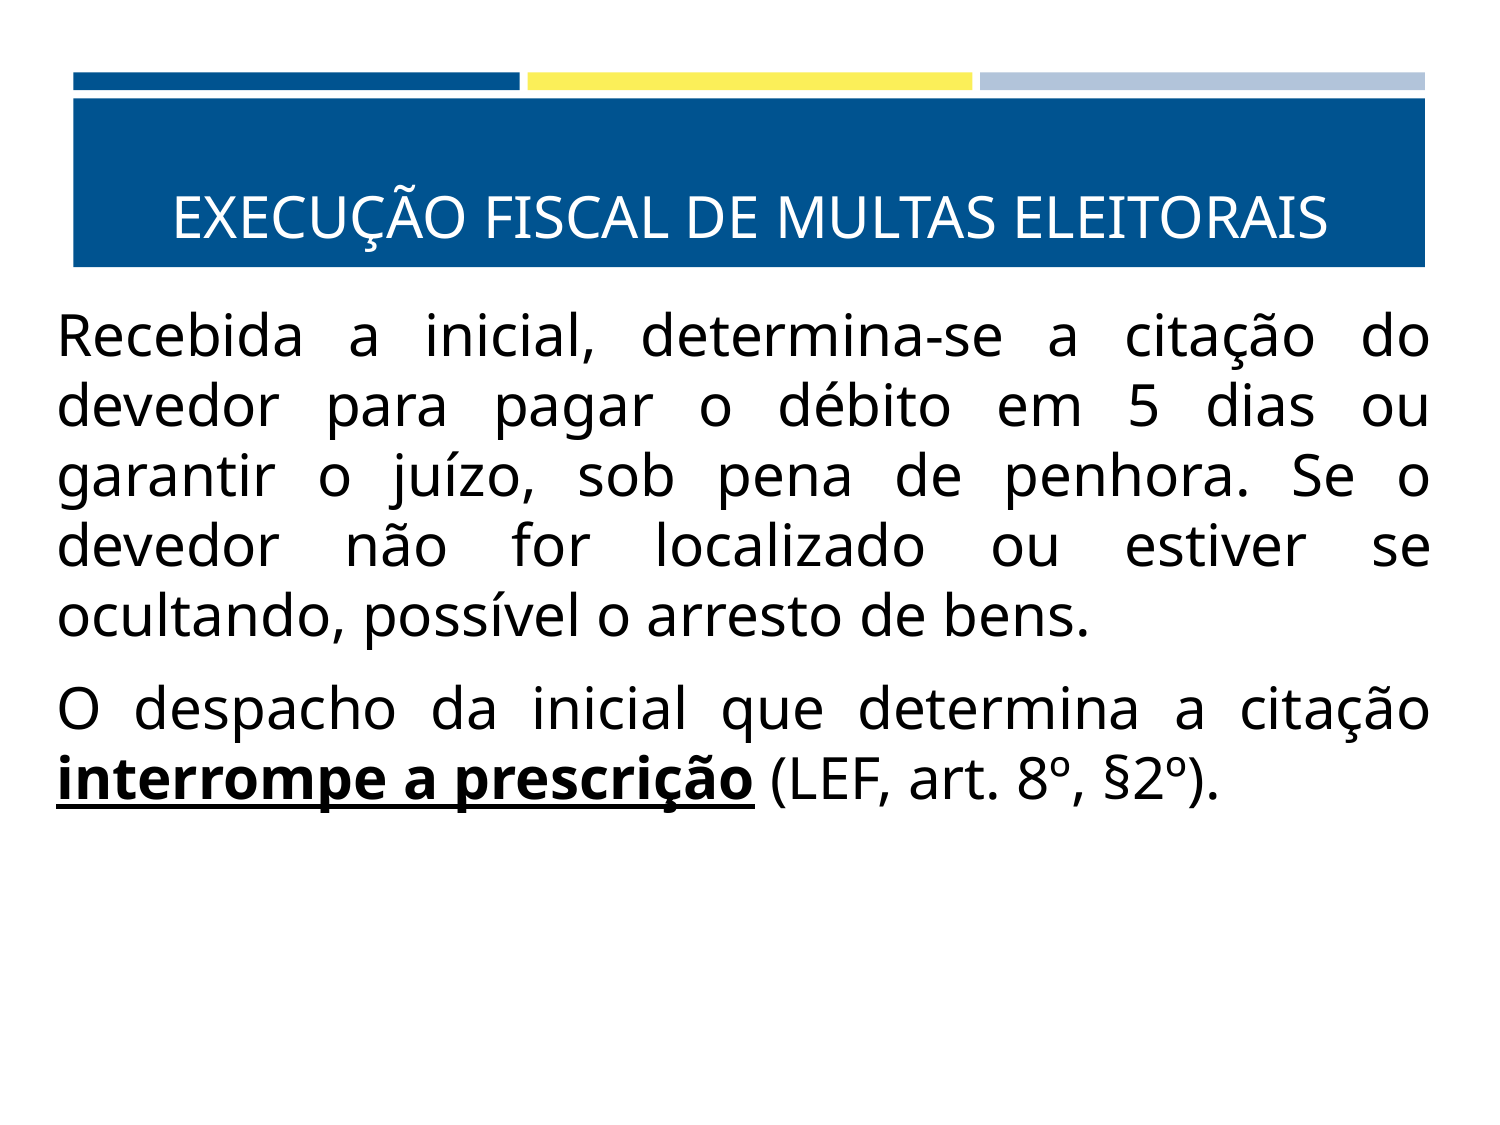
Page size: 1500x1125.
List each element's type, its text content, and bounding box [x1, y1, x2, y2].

title EXECUÇÃO FISCAL DE MULTAS ELEITORAIS [95, 112, 1406, 259]
list Recebida a inicial, determina-se a citação do devedor para pagar o débito em 5 dias ou garantir o juízo, sob pena de penhora. Se o devedor não for localizado ou estiver se ocultando, possível o arresto de bens. O despacho da inicial que determina a citação interrompe a prescrição (LEF, art. 8º, §2º). [41, 290, 1447, 1094]
